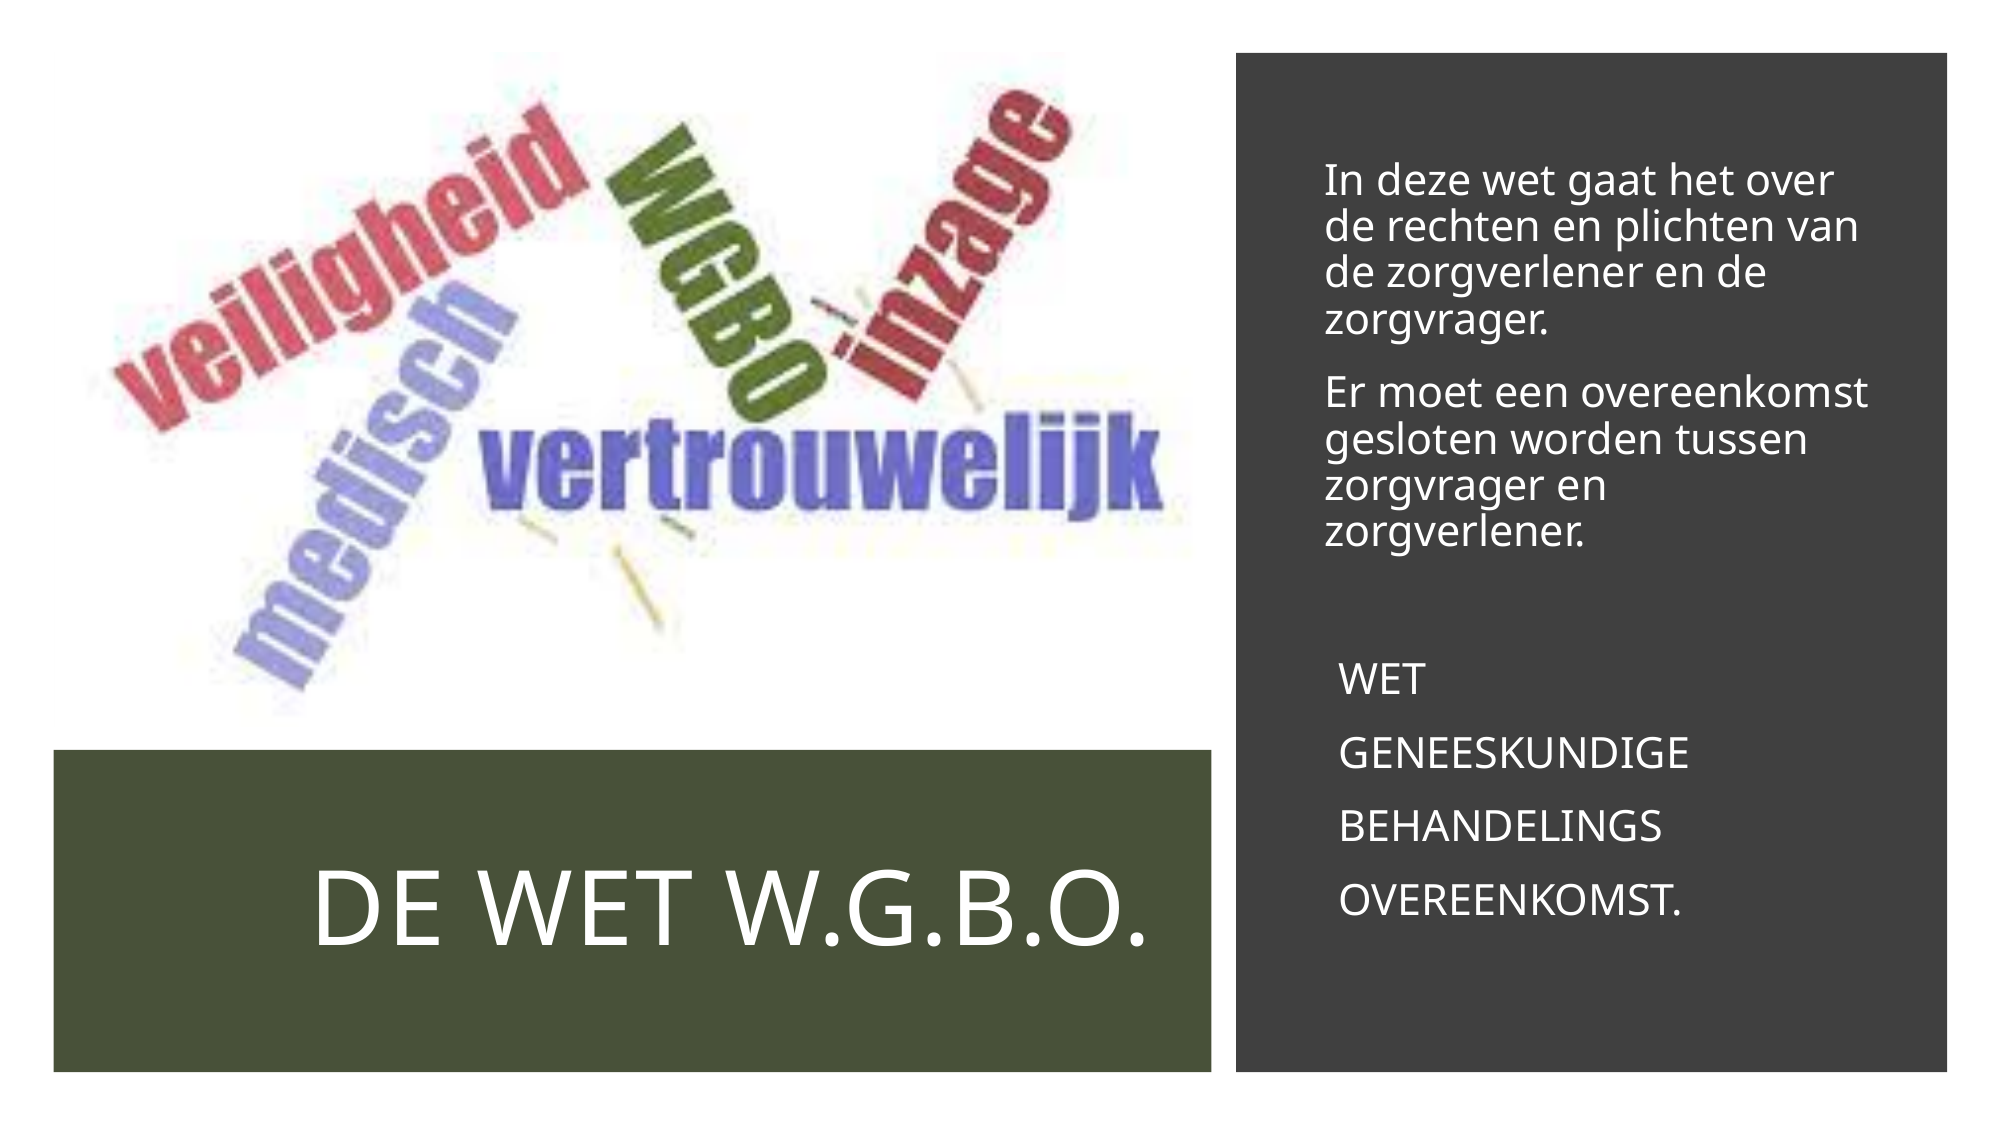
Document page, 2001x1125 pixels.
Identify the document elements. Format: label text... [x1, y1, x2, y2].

text_box [1235, 51, 1948, 1074]
picture [53, 52, 1212, 727]
list In deze wet gaat het over de rechten en plichten van de zorgverlener en de zorgvrager. Er moet een overeenkomst gesloten worden tussen zorgvrager en zorgverlener. WET GENEESKUNDIGE BEHANDELINGS OVEREENKOMST. [1317, 150, 1879, 947]
title DE WET W.G.B.O. [85, 782, 1168, 1049]
text_box [52, 749, 1213, 1073]
